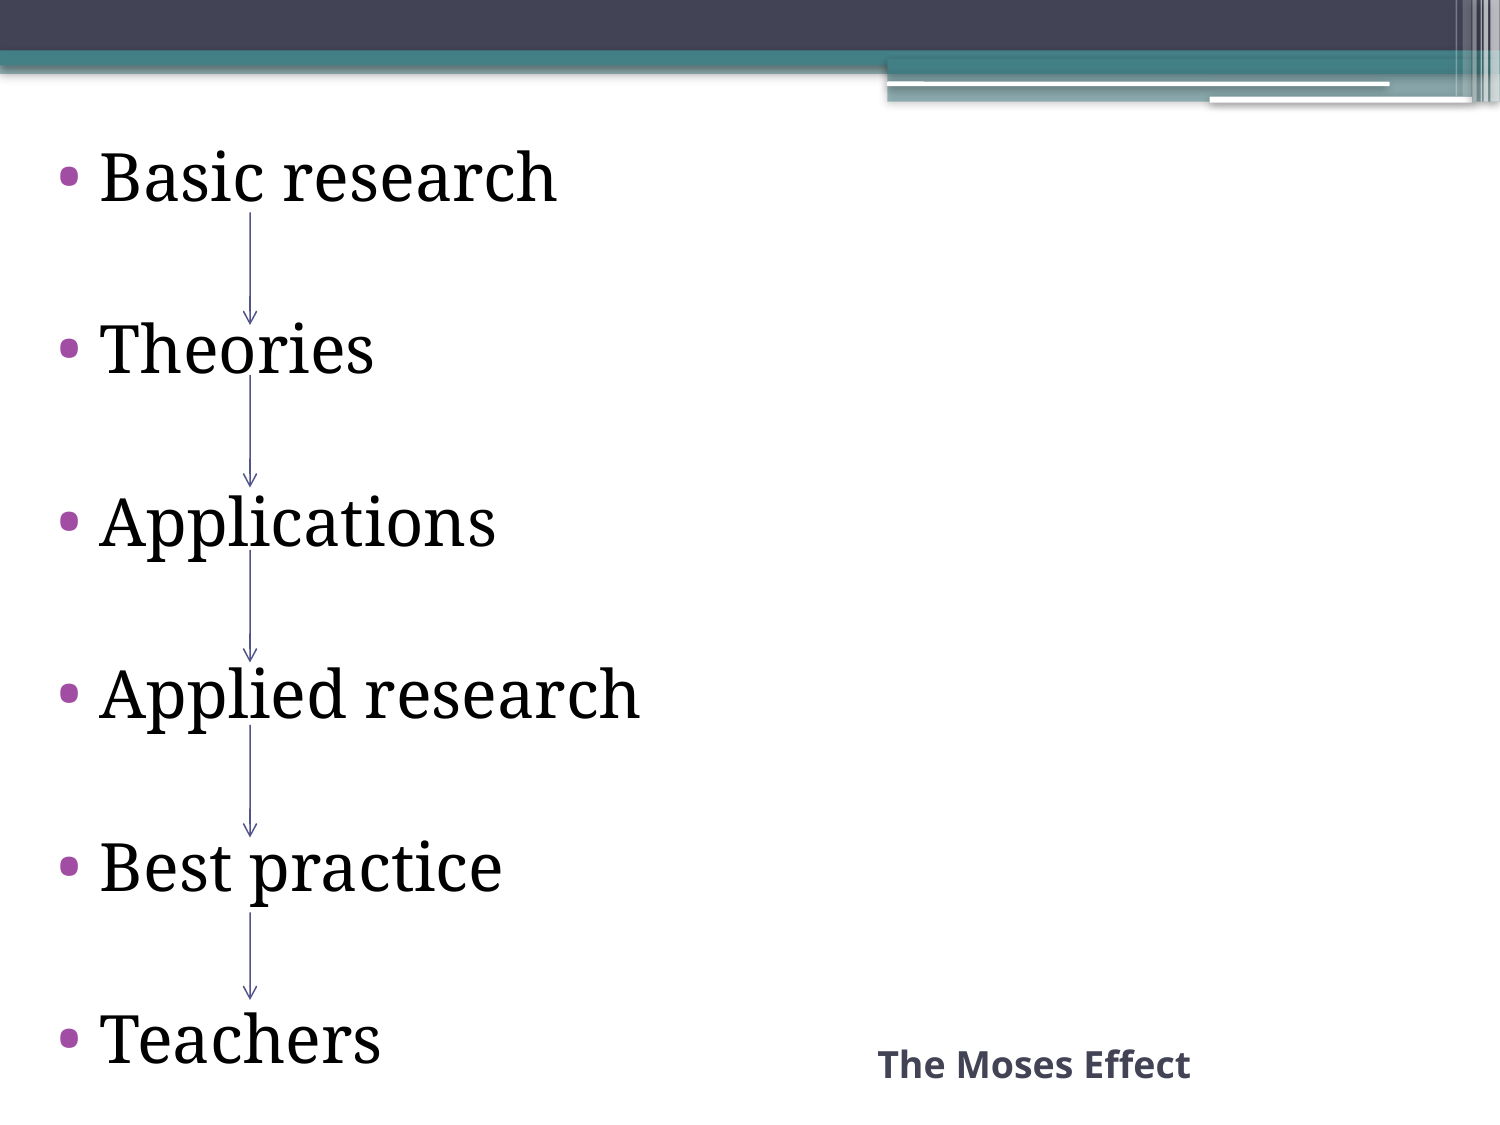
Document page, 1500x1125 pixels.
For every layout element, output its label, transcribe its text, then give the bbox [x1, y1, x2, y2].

list Basic research Theories Applications Applied research Best practice Teachers [24, 127, 862, 1088]
title The Moses Effect [862, 950, 1418, 1094]
